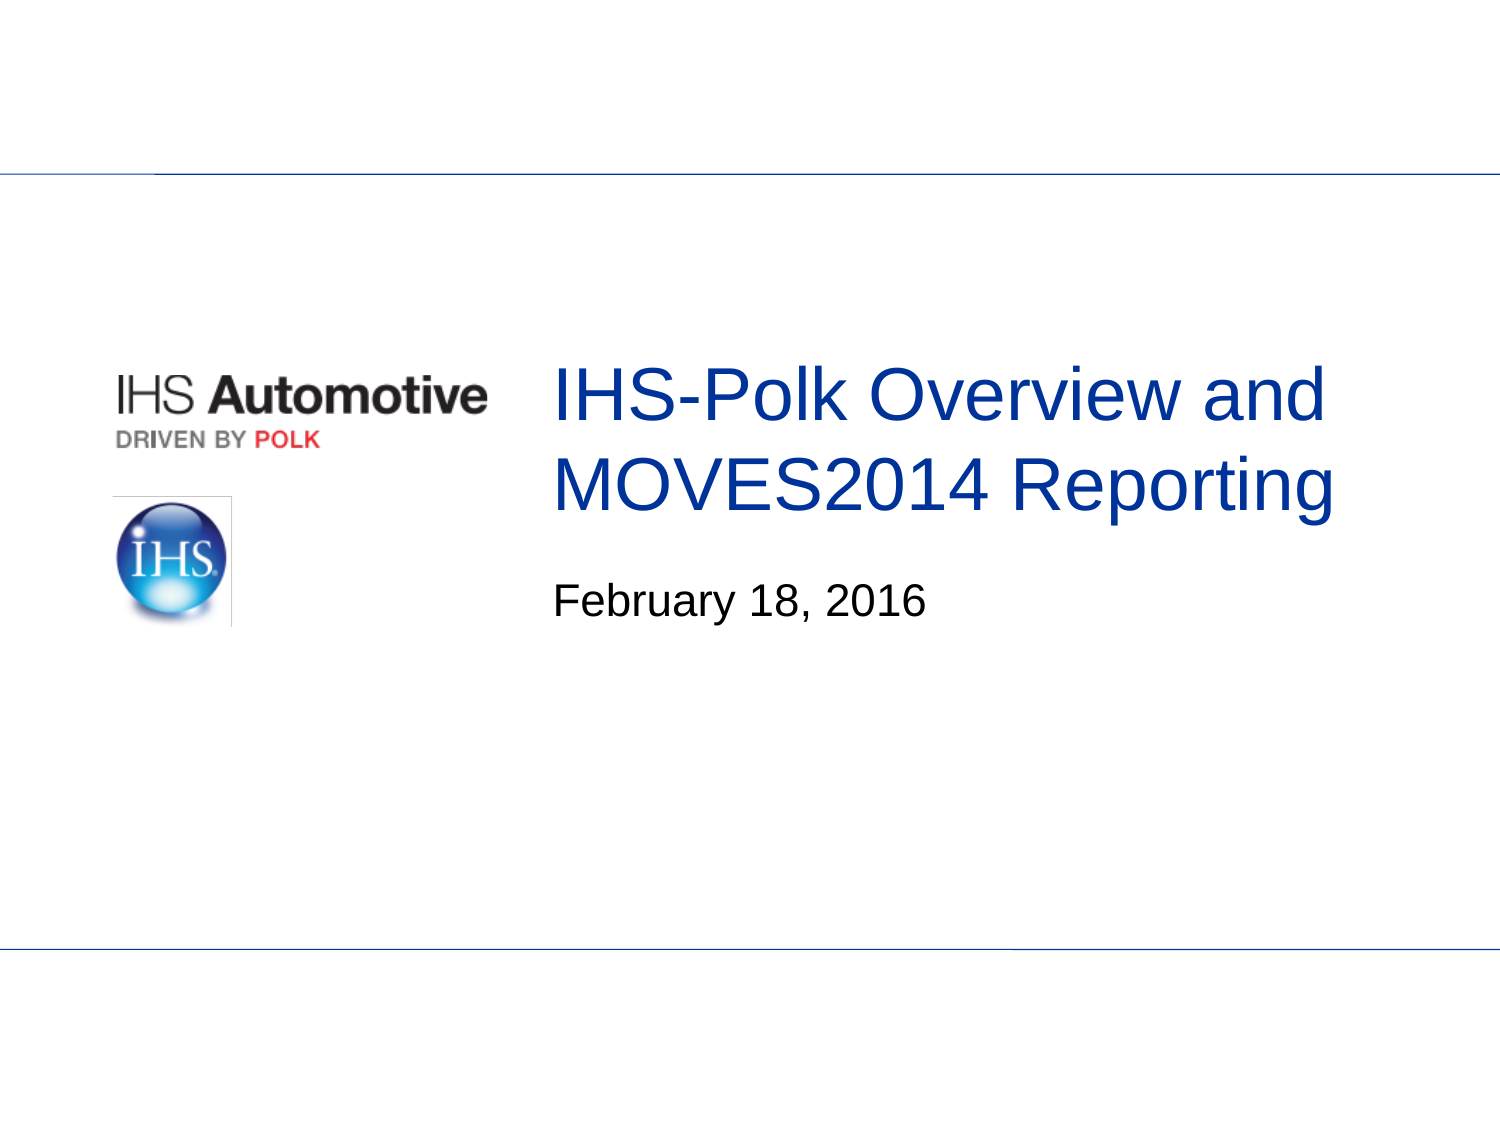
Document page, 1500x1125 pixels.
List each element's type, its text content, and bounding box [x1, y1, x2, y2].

title IHS-Polk Overview and MOVES2014 Reporting [537, 322, 1438, 548]
subtitle February 18, 2016 [537, 562, 1310, 650]
